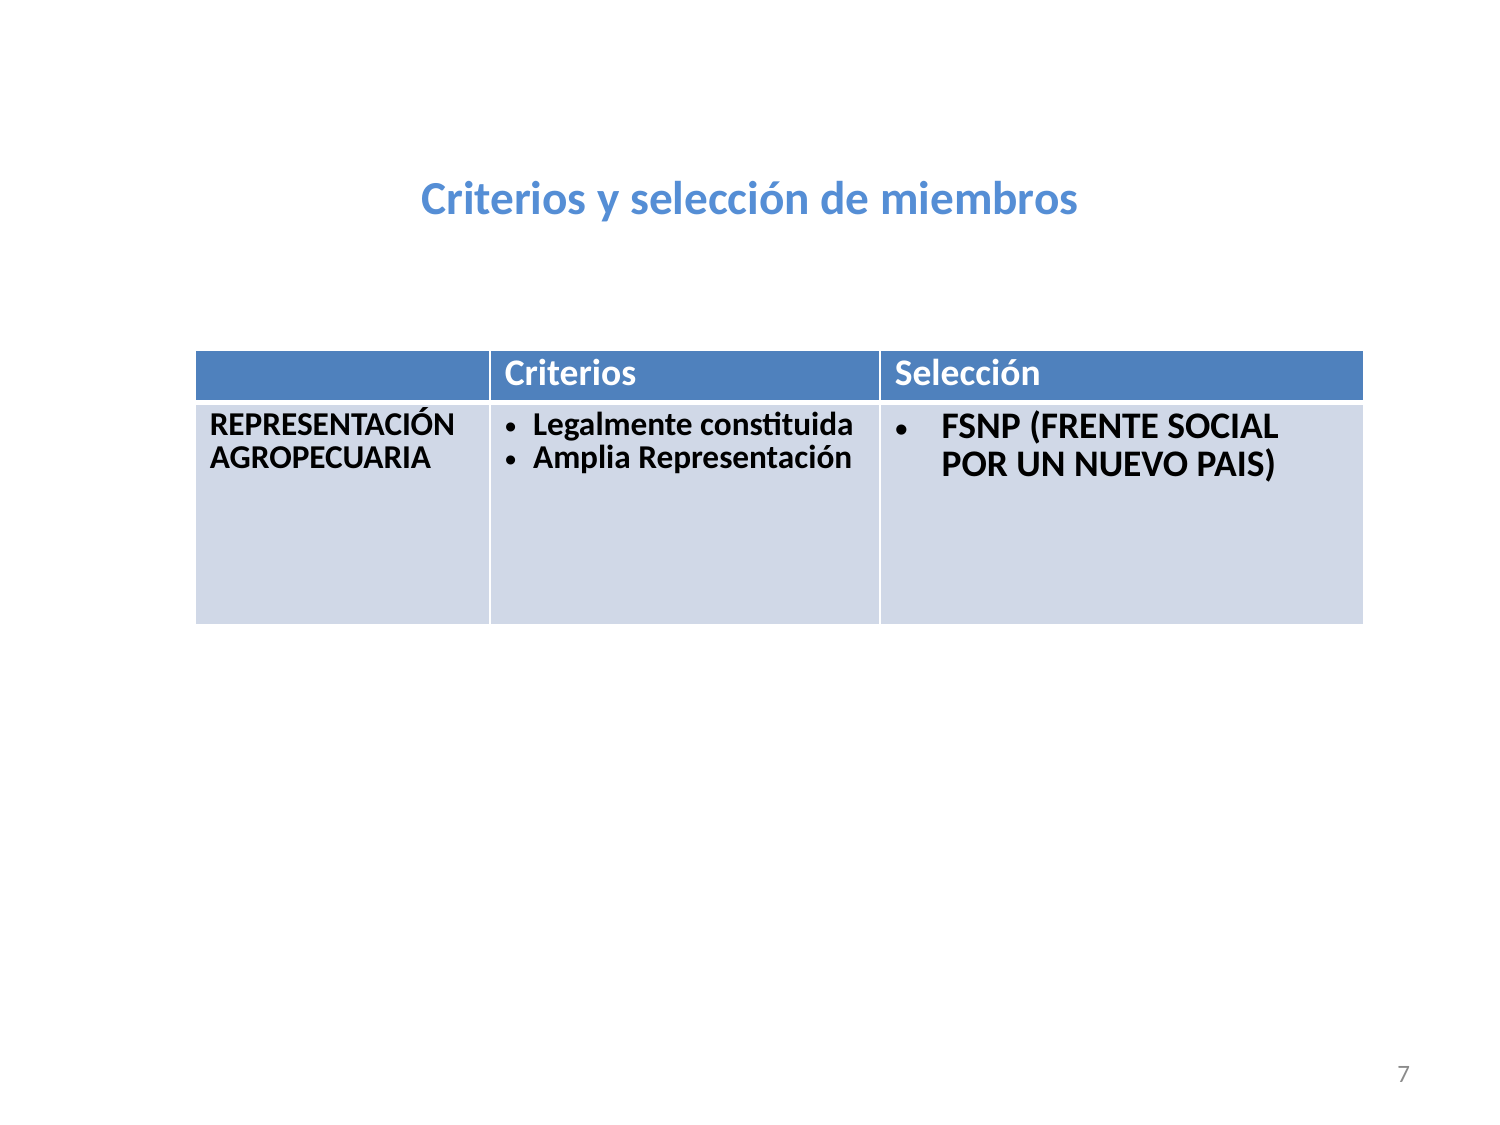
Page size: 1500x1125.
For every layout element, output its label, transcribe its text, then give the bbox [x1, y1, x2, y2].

table_cell Legalmente constituida Amplia Representación [491, 405, 879, 624]
table_header [196, 351, 489, 400]
title Criterios y selección de miembros [75, 45, 1425, 233]
table_cell REPRESENTACIÓN AGROPECUARIA [196, 405, 489, 624]
slide_number 7 [1074, 1042, 1425, 1103]
table_header Selección [881, 351, 1363, 400]
table_cell FSNP (FRENTE SOCIAL POR UN NUEVO PAIS) [881, 405, 1363, 624]
table_header Criterios [491, 351, 879, 400]
